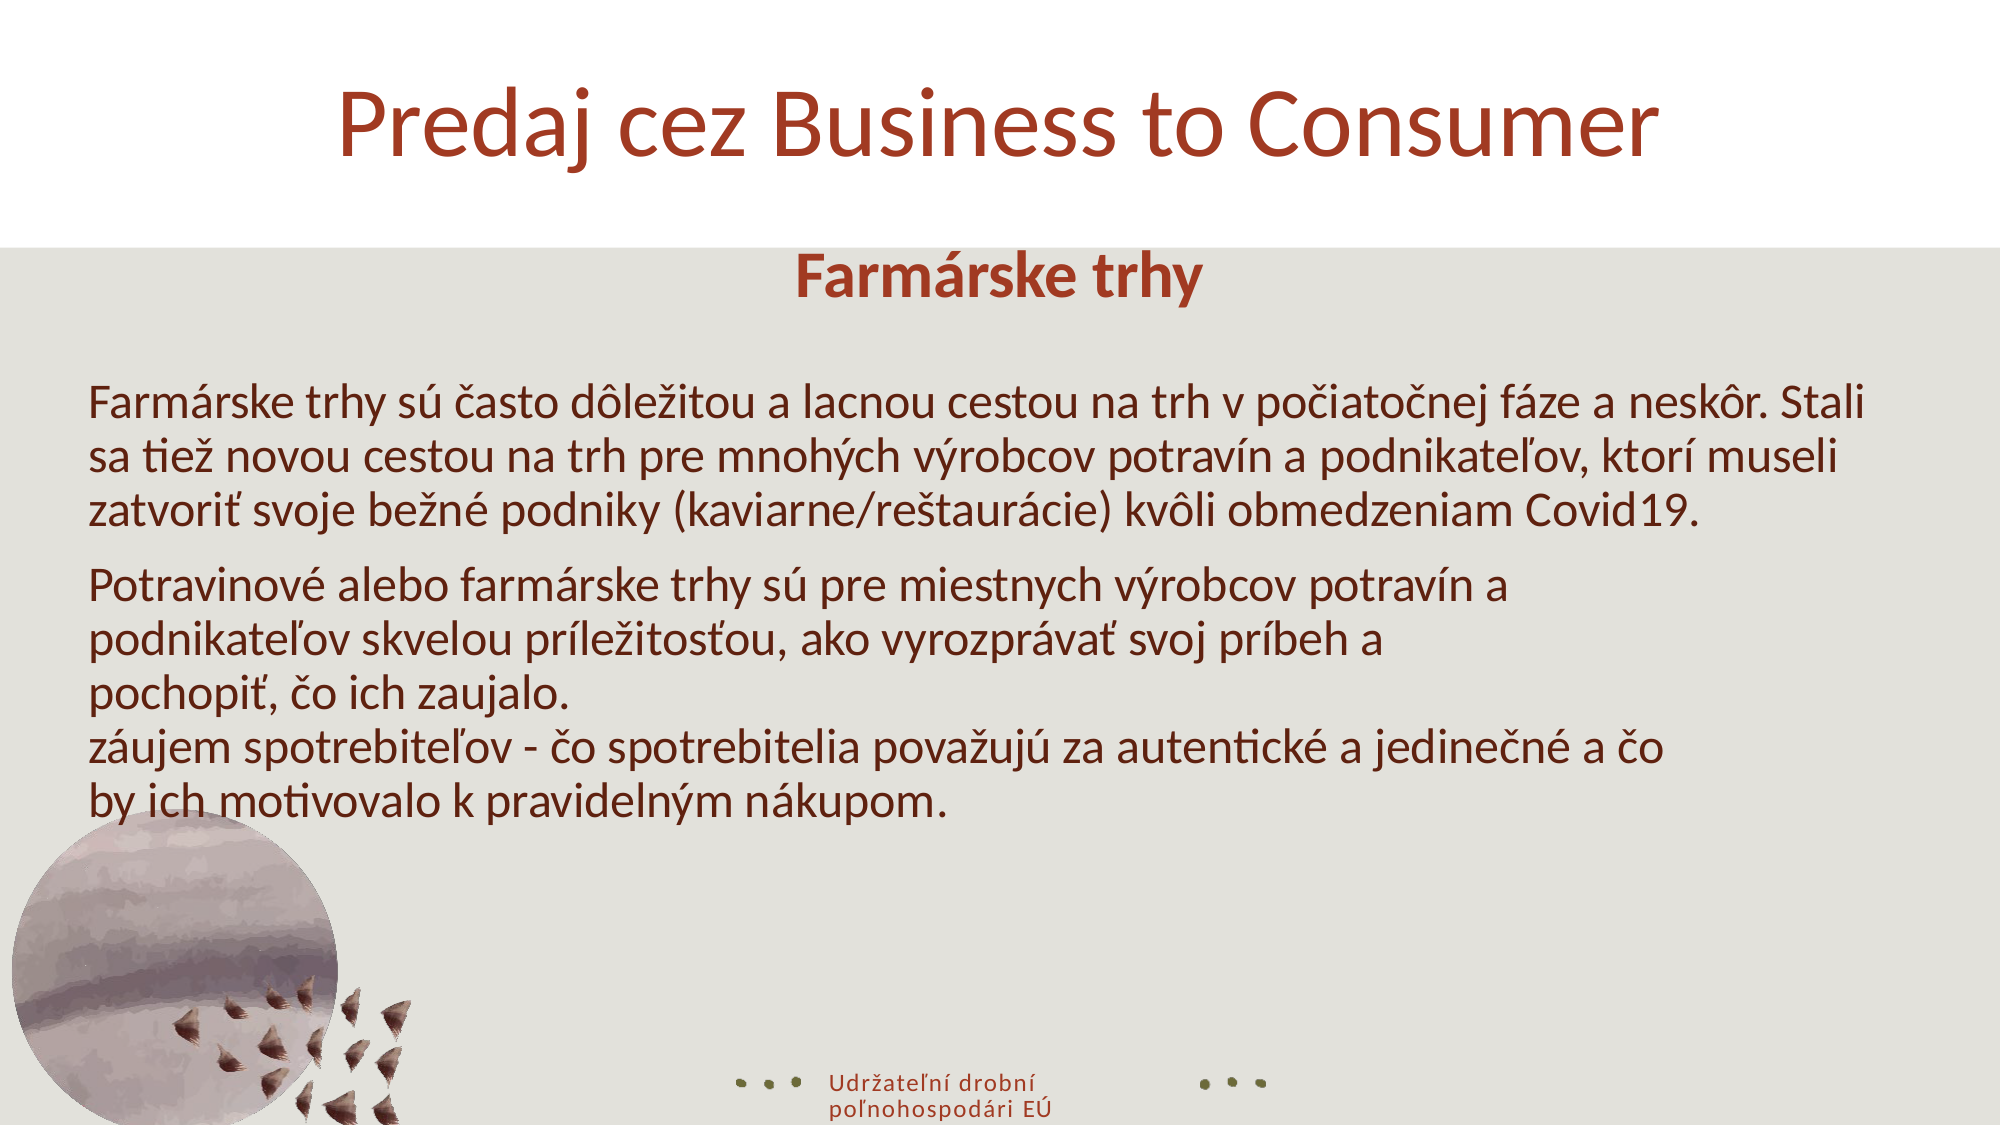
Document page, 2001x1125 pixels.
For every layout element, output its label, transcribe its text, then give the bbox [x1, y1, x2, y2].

picture [1196, 1047, 1270, 1120]
text_box Farmárske trhy Farmárske trhy sú často dôležitou a lacnou cestou na trh v počiatočnej fáze a neskôr. Stali sa tiež novou cestou na trh pre mnohých výrobcov potravín a podnikateľov, ktorí museli zatvoriť svoje bežné podniky (kaviarne/reštaurácie) kvôli obmedzeniam Covid19. Potravinové alebo farmárske trhy sú pre miestnych výrobcov potravín a podnikateľov skvelou príležitosťou, ako vyrozprávať svoj príbeh a pochopiť, čo ich zaujalo. záujem spotrebiteľov - čo spotrebitelia považujú za autentické a jedinečné a čo by ich motivovalo k pravidelným nákupom. [86, 244, 1874, 828]
picture [732, 1046, 805, 1120]
picture [1, 735, 475, 1125]
footer Udržateľní drobní poľnohospodári EÚ [826, 1070, 1172, 1125]
title Predaj cez Business to Consumer [0, 25, 1999, 244]
